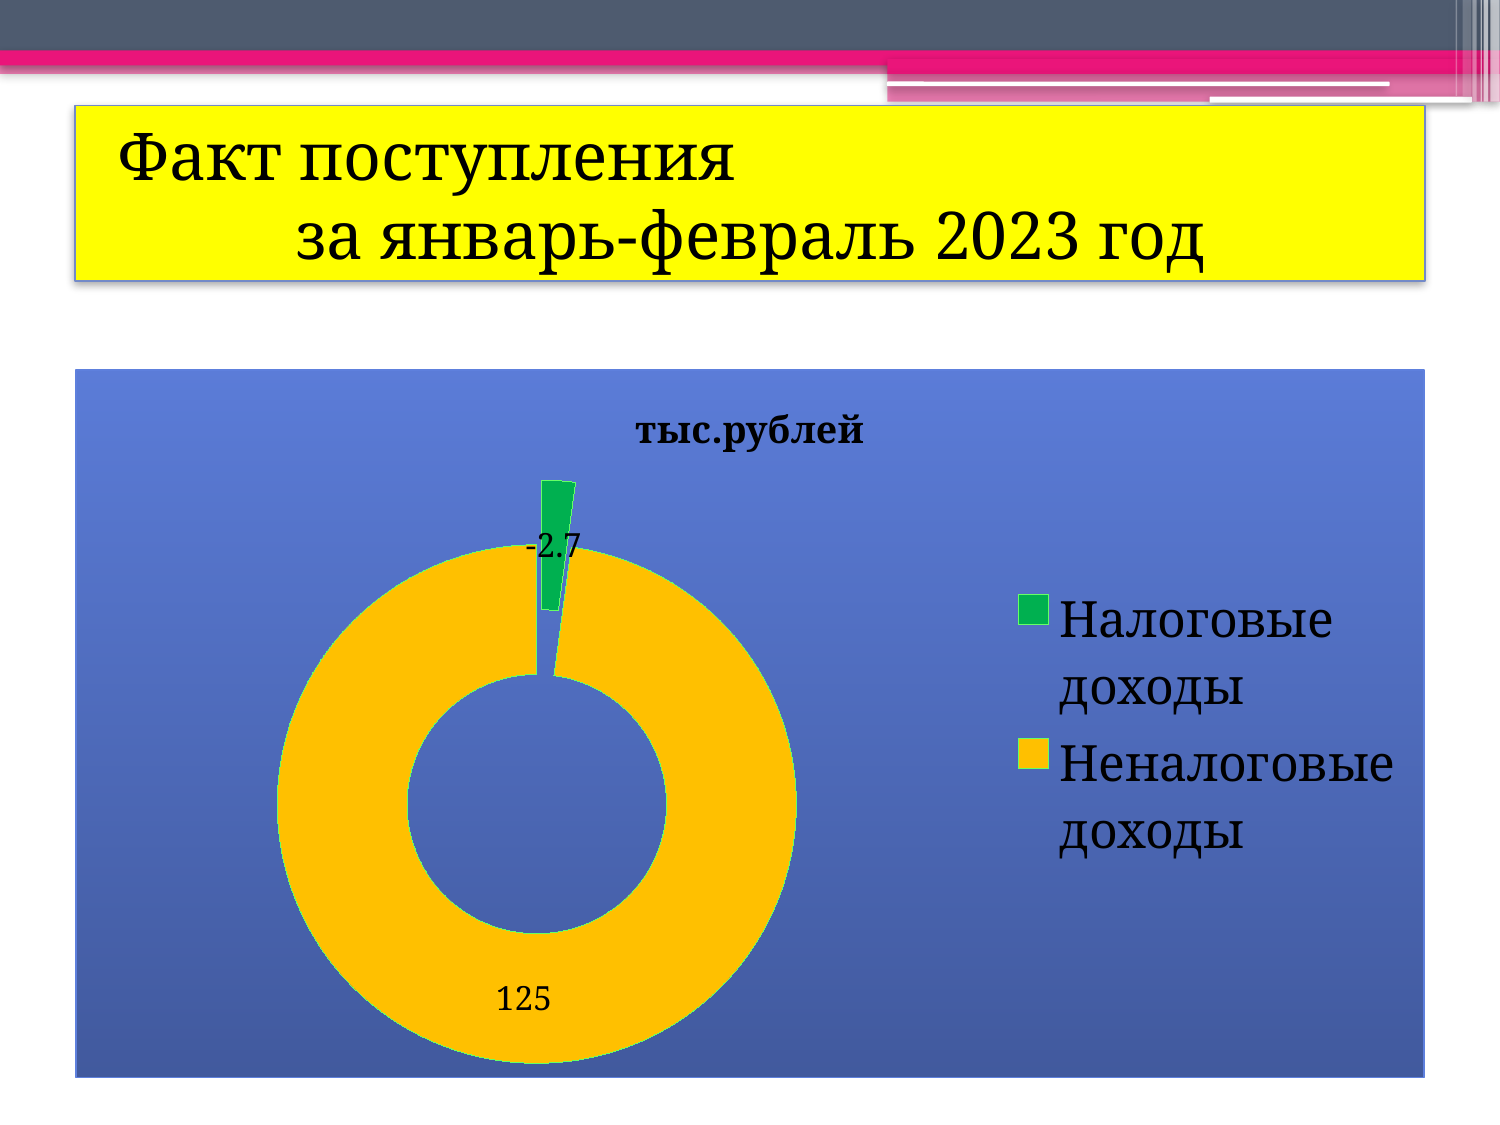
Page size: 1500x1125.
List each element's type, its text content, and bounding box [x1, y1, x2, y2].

chart [74, 368, 1426, 1079]
title Факт поступления за январь-февраль 2023 год [74, 105, 1426, 282]
